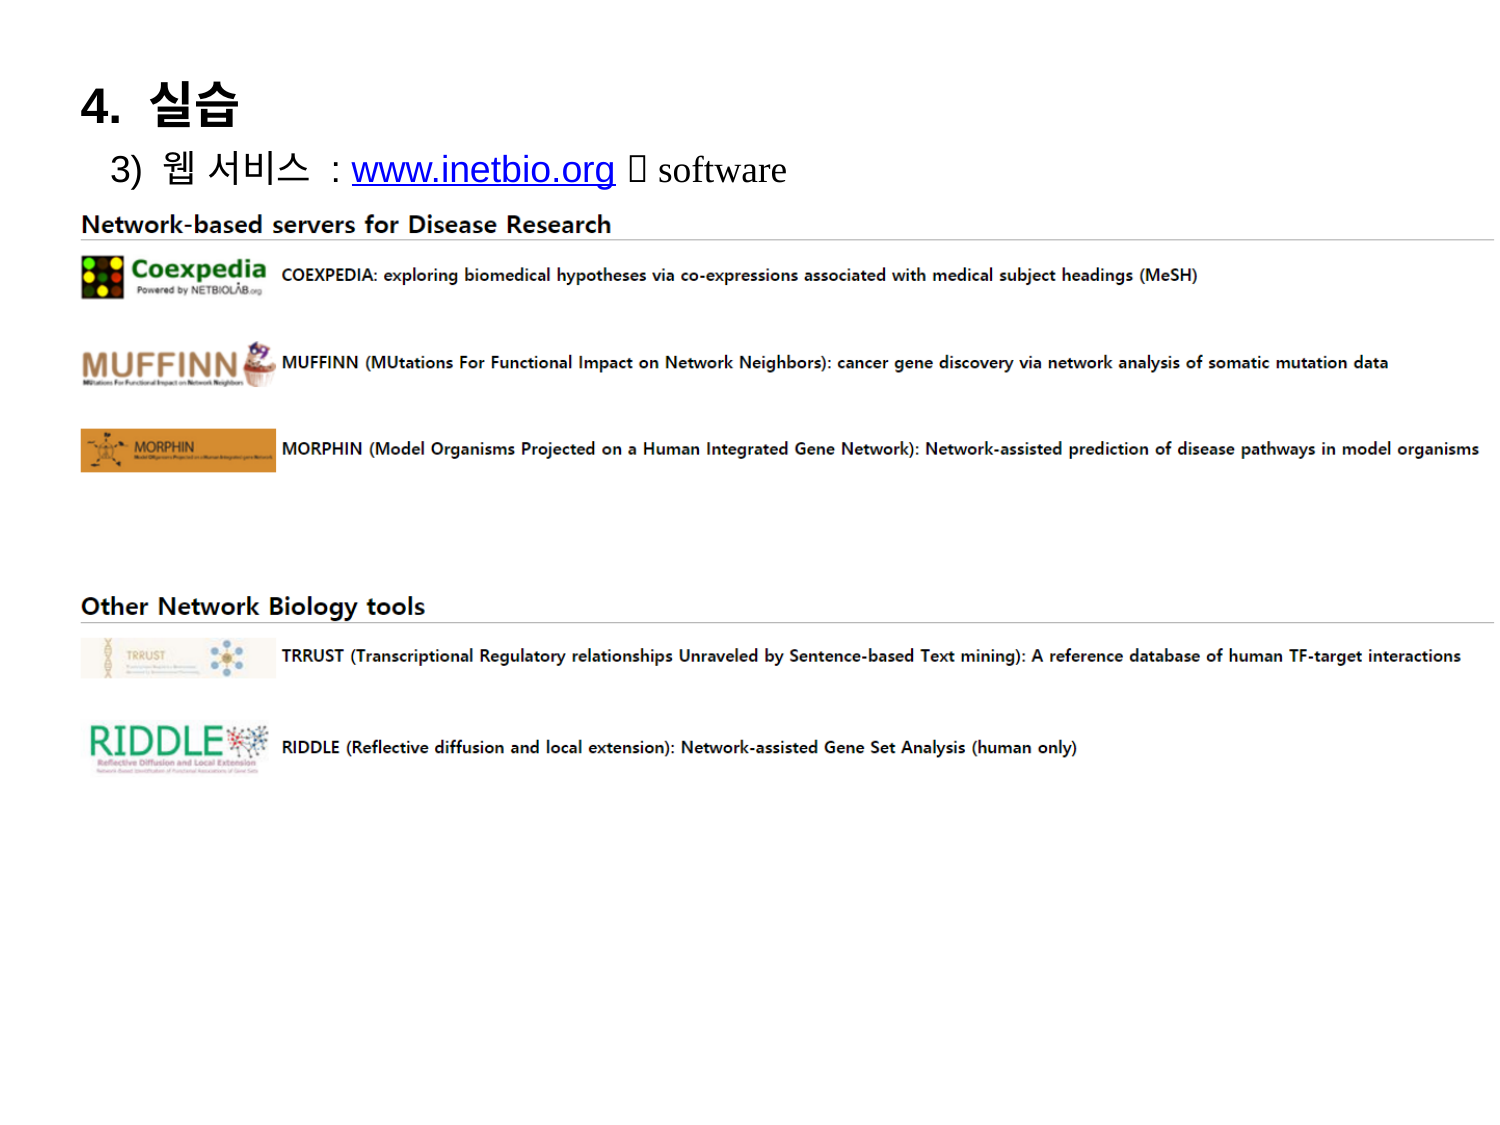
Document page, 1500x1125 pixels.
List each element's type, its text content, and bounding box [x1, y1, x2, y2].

text_box 4. 실습 [65, 66, 256, 142]
text_box 3) 웹 서비스 : www.inetbio.org  software [95, 137, 812, 196]
picture [64, 197, 1495, 781]
